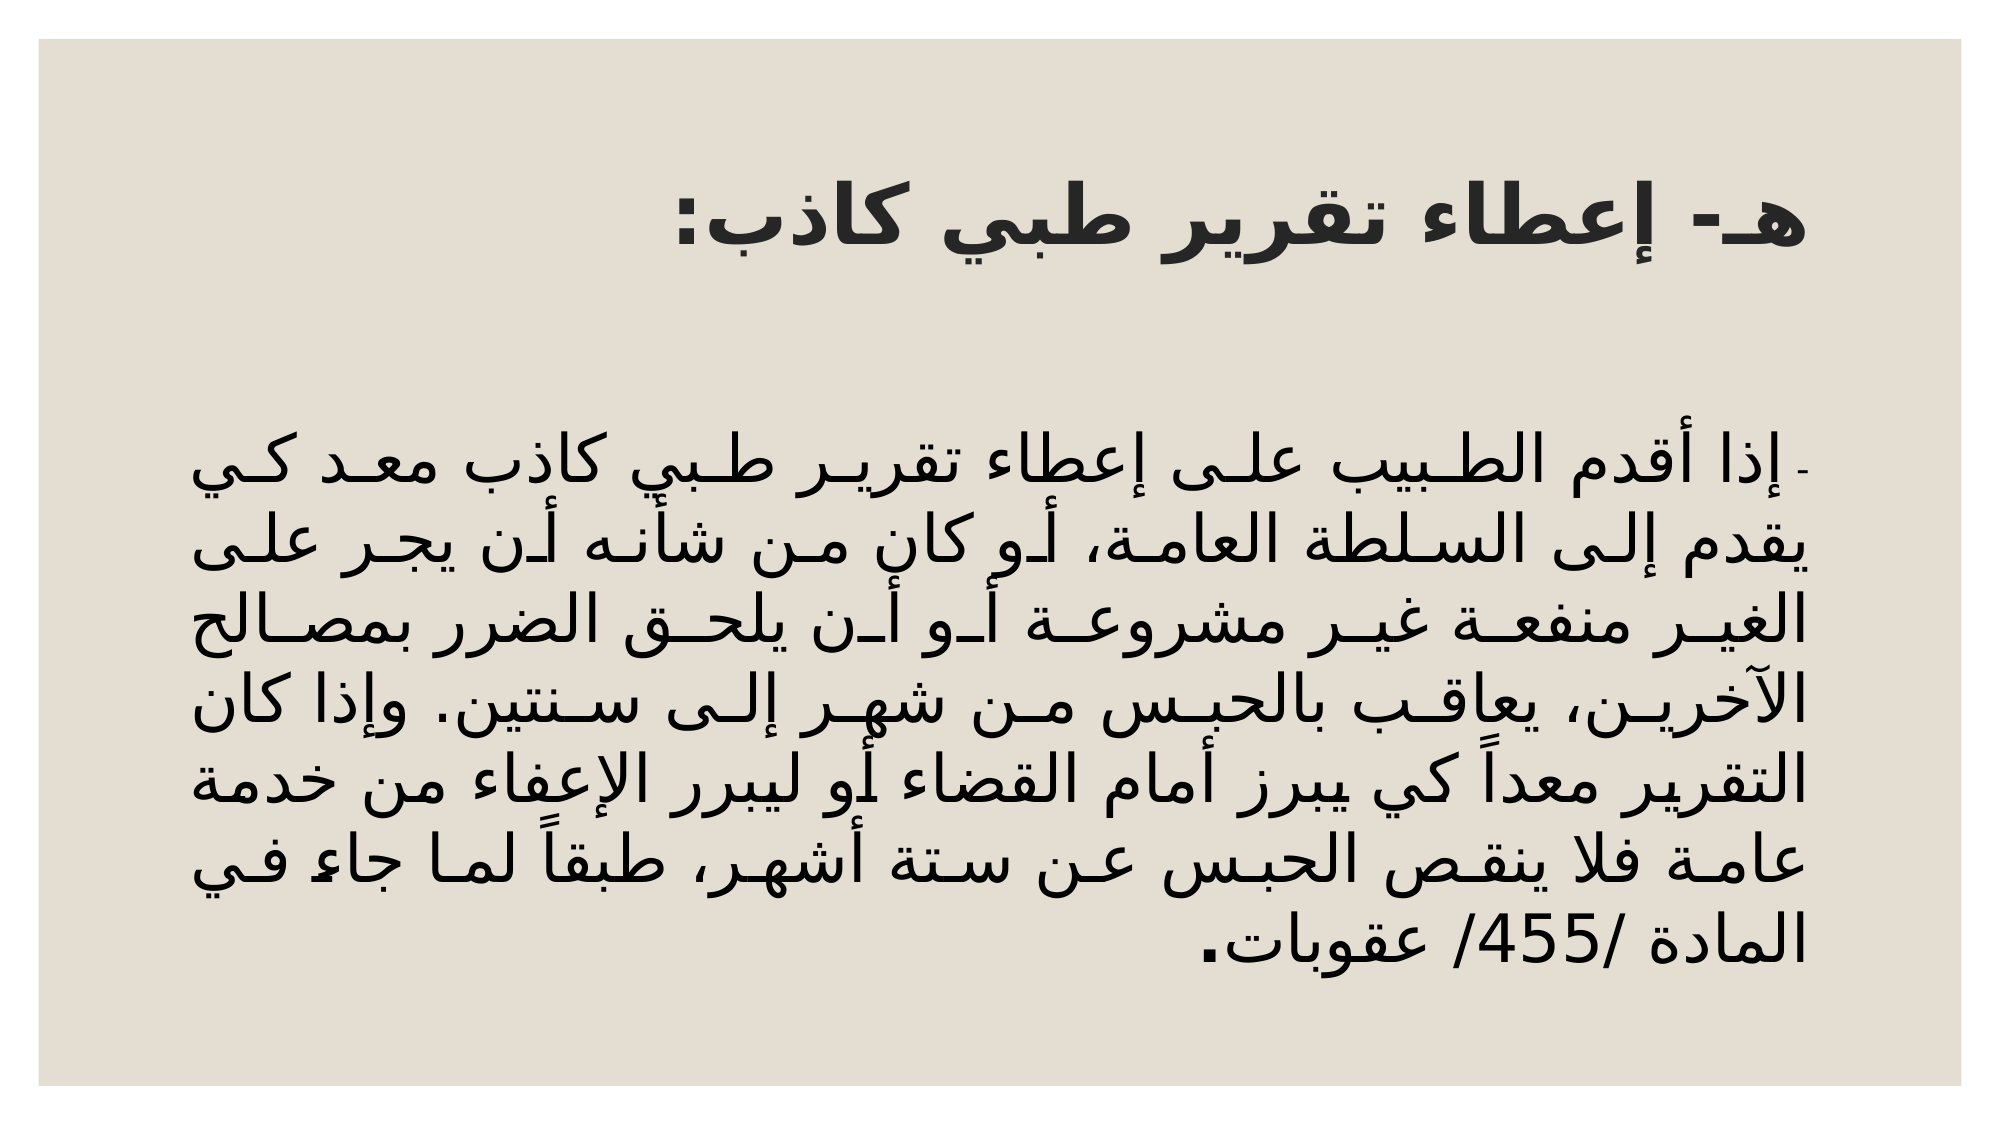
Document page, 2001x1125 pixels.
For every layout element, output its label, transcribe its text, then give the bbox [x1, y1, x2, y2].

title هـ- إعطاء تقرير طبي كاذب: [174, 105, 1825, 331]
list - إذا أقدم الطبيب على إعطاء تقرير طبي كاذب معد كي يقدم إلى السلطة العامة، أو كان من شأنه أن يجر على الغير منفعة غير مشروعة أو أن يلحق الضرر بمصالح الآخرين، يعاقب بالحبس من شهر إلى سنتين. وإذا كان التقرير معداً كي يبرز أمام القضاء أو ليبرر الإعفاء من خدمة عامة فلا ينقص الحبس عن ستة أشهر، طبقاً لما جاء في المادة /455/ عقوبات. [174, 345, 1825, 990]
